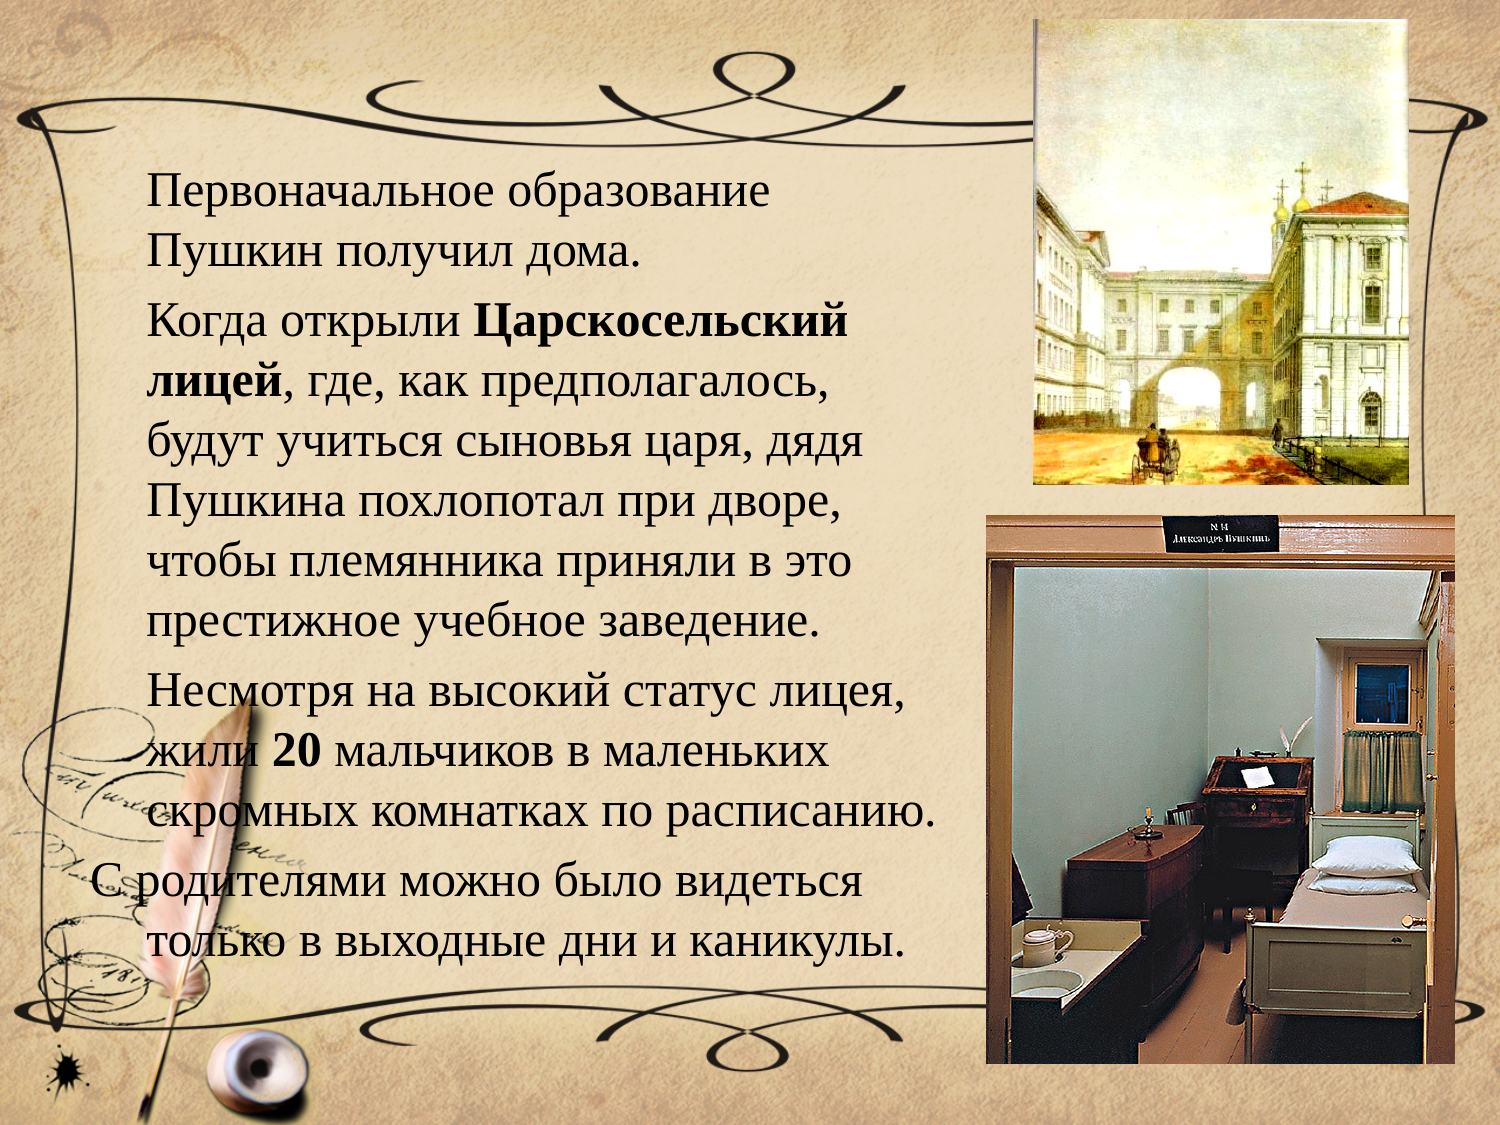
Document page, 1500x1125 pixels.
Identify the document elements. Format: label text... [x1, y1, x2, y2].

picture [0, 0, 1500, 1125]
list Первоначальное образование Пушкин получил дома. Когда открыли Царскосельский лицей, где, как предполагалось, будут учиться сыновья царя, дядя Пушкина похлопотал при дворе, чтобы племянника приняли в это престижное учебное заведение. Несмотря на высокий статус лицея, жили 20 мальчиков в маленьких скромных комнатках по расписанию. С родителями можно было видеться только в выходные дни и каникулы. [75, 149, 963, 1005]
